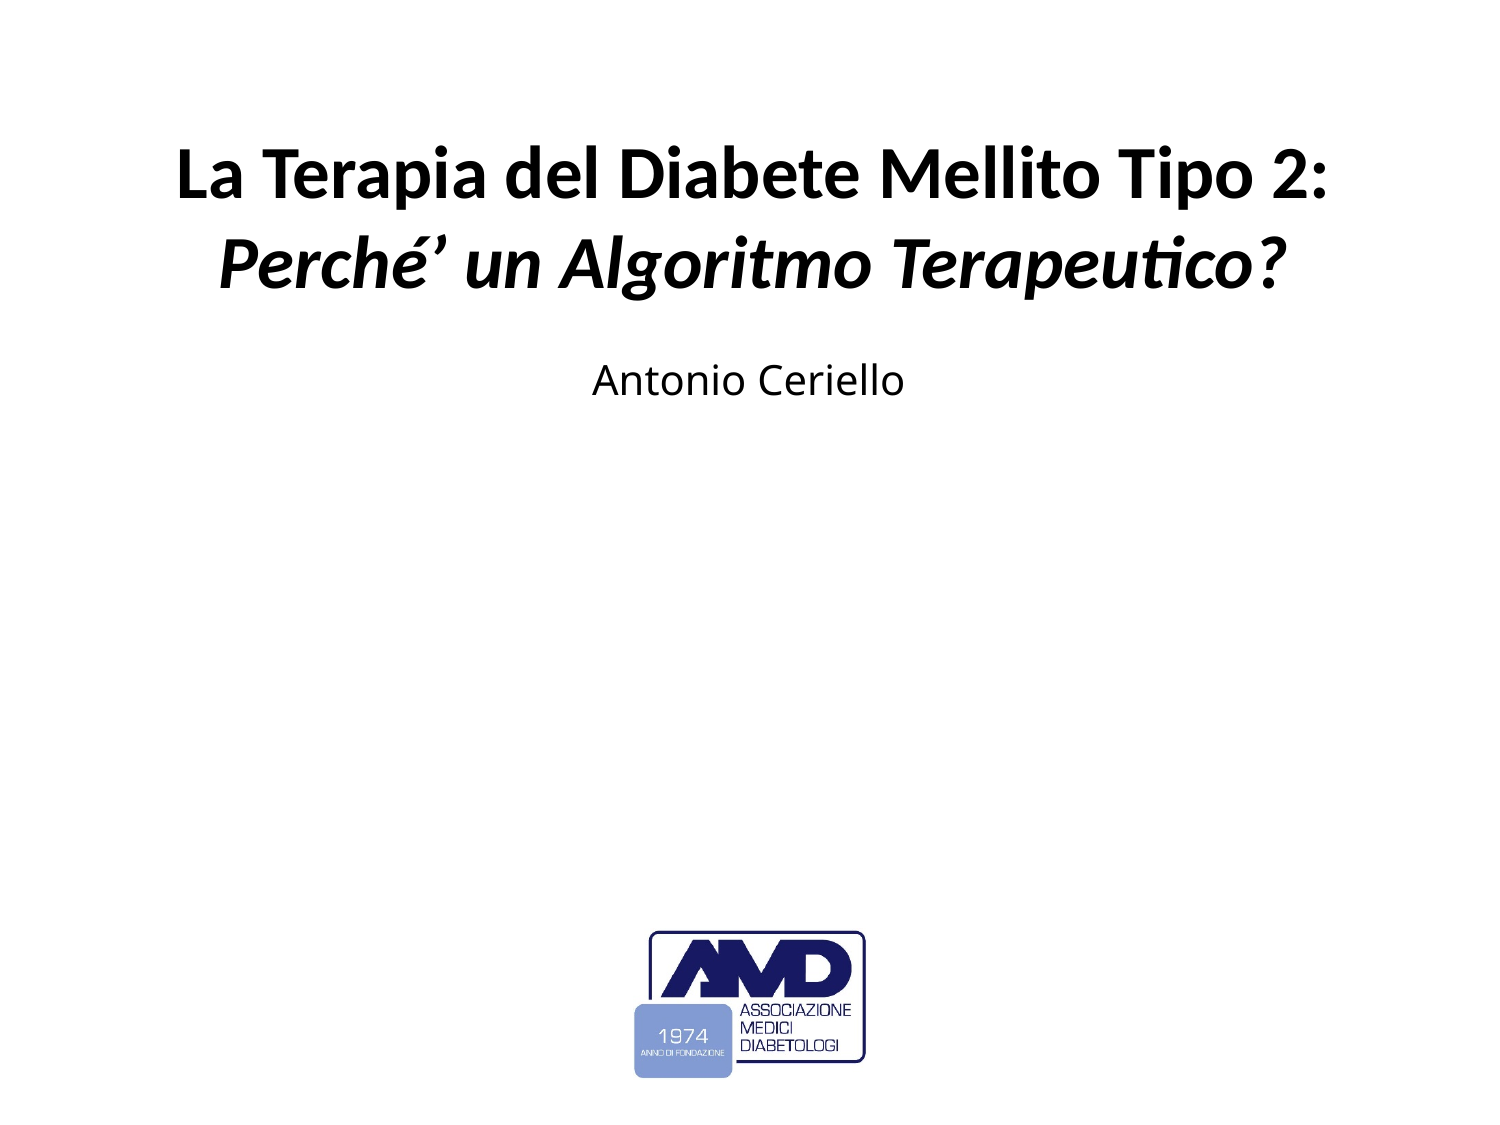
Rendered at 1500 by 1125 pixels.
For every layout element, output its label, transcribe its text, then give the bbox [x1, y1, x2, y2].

picture [632, 928, 868, 1080]
text_box La Terapia del Diabete Mellito Tipo 2: Perché’ un Algoritmo Terapeutico? Antonio Ceriello [59, 115, 1449, 711]
